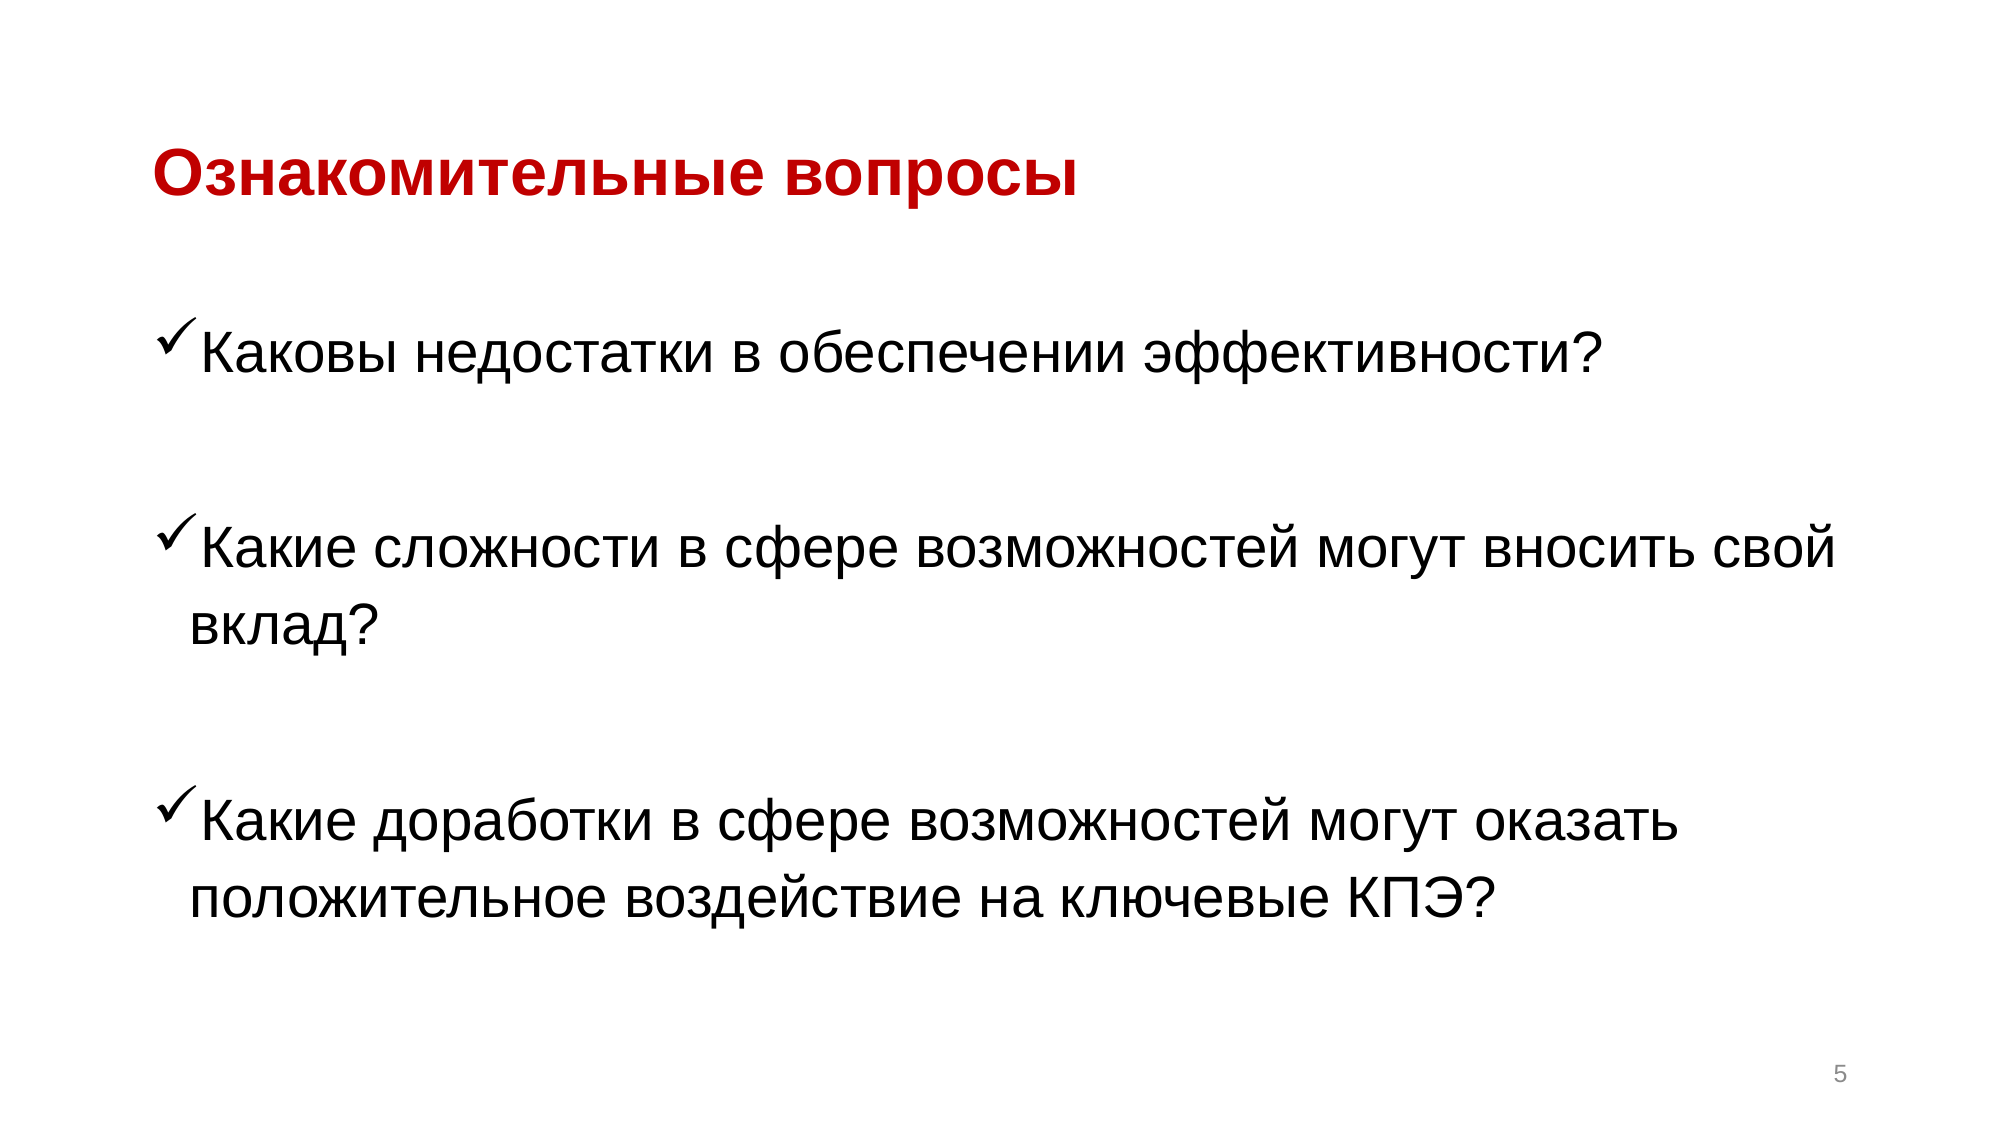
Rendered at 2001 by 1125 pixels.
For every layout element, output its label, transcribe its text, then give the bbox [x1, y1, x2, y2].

title Ознакомительные вопросы [137, 59, 1863, 278]
list Каковы недостатки в обеспечении эффективности? Какие сложности в сфере возможностей могут вносить свой вклад? Какие доработки в сфере возможностей могут оказать положительное воздействие на ключевые КПЭ? [137, 299, 1863, 1014]
slide_number 5 [1412, 1042, 1863, 1103]
